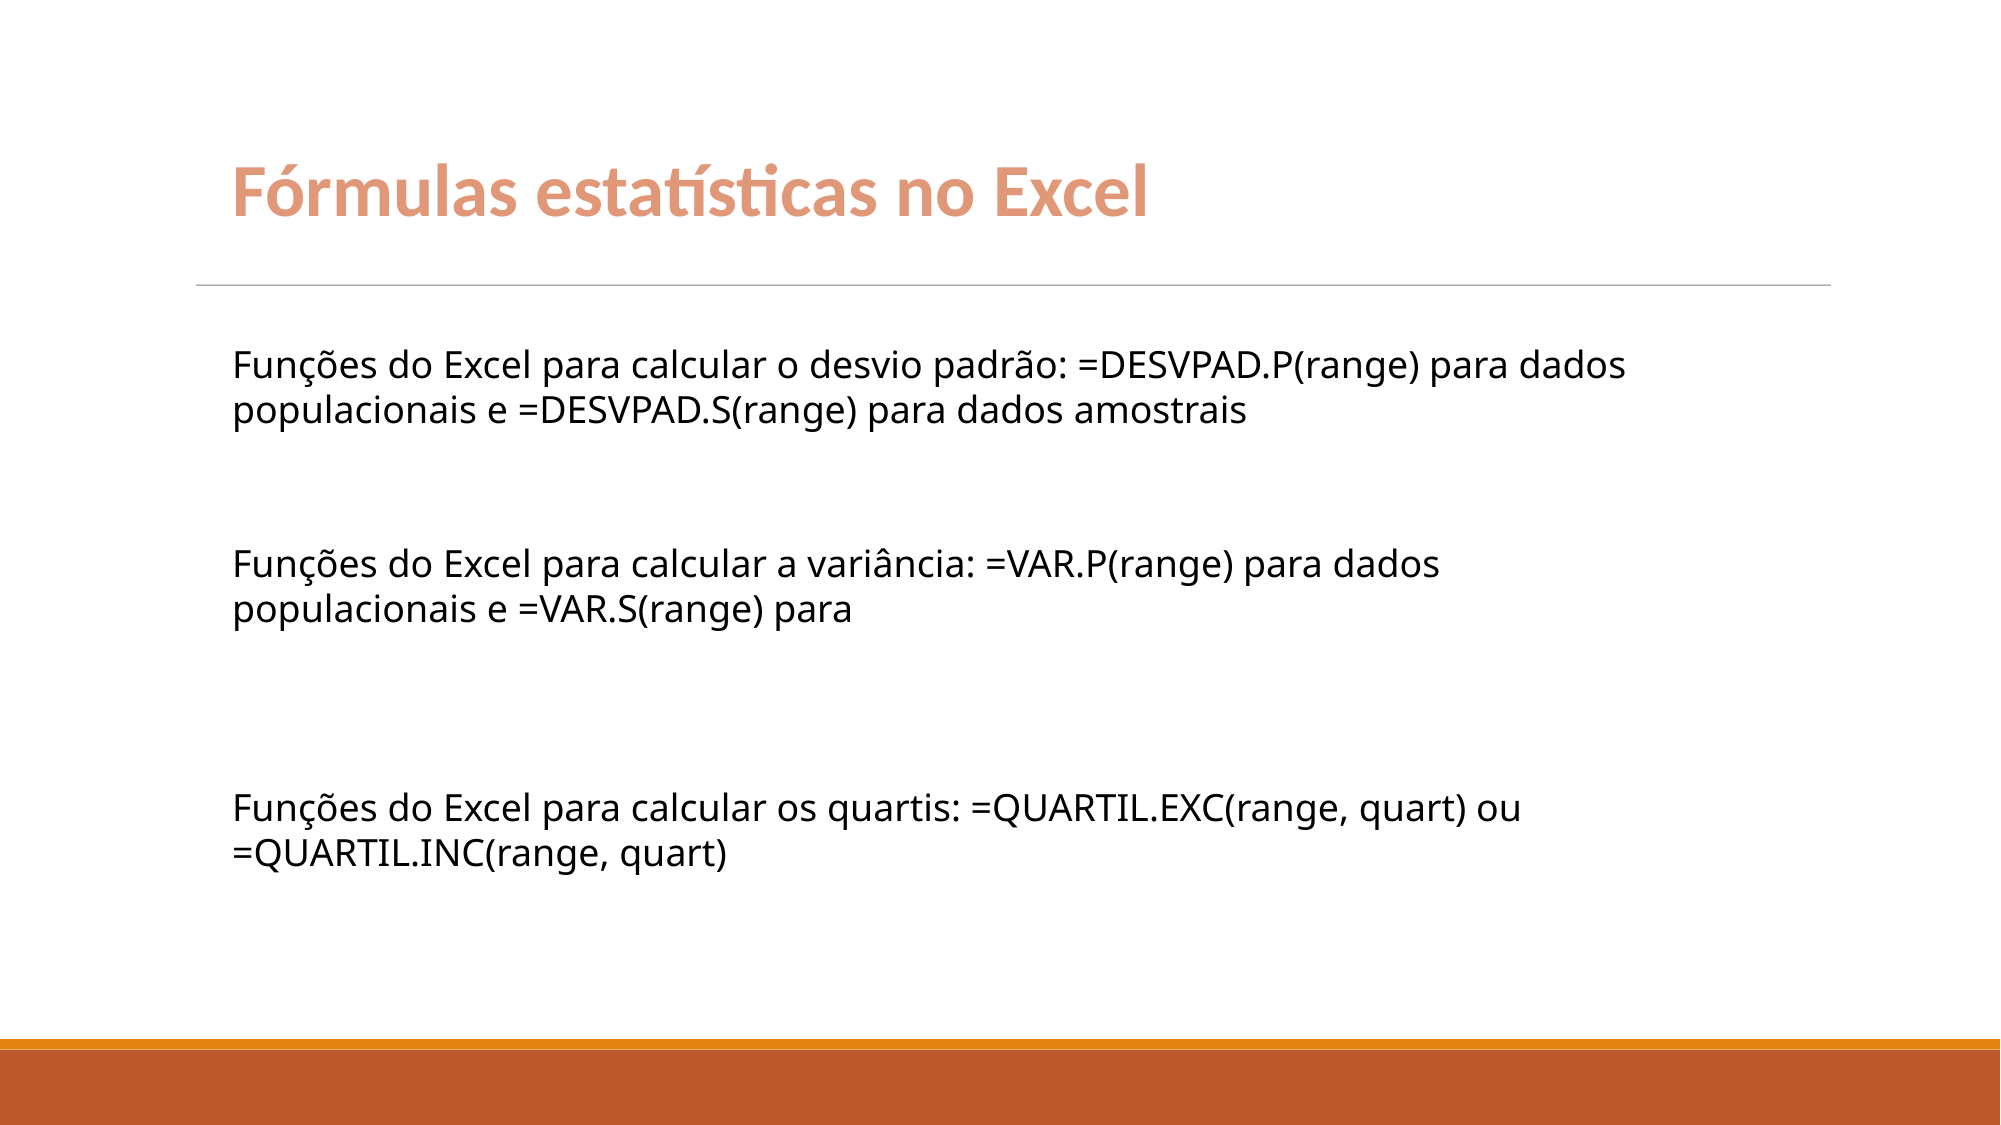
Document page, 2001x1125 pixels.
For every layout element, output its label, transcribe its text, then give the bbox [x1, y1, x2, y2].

text_box Funções do Excel para calcular o desvio padrão: =DESVPAD.P(range) para dados populacionais e =DESVPAD.S(range) para dados amostrais [217, 333, 1691, 439]
text_box Fórmulas estatísticas no Excel [217, 134, 1718, 239]
text_box Funções do Excel para calcular os quartis: =QUARTIL.EXC(range, quart) ou =QUARTIL.INC(range, quart) [217, 776, 1547, 882]
text_box Funções do Excel para calcular a variância: =VAR.P(range) para dados populacionais e =VAR.S(range) para [217, 533, 1575, 638]
